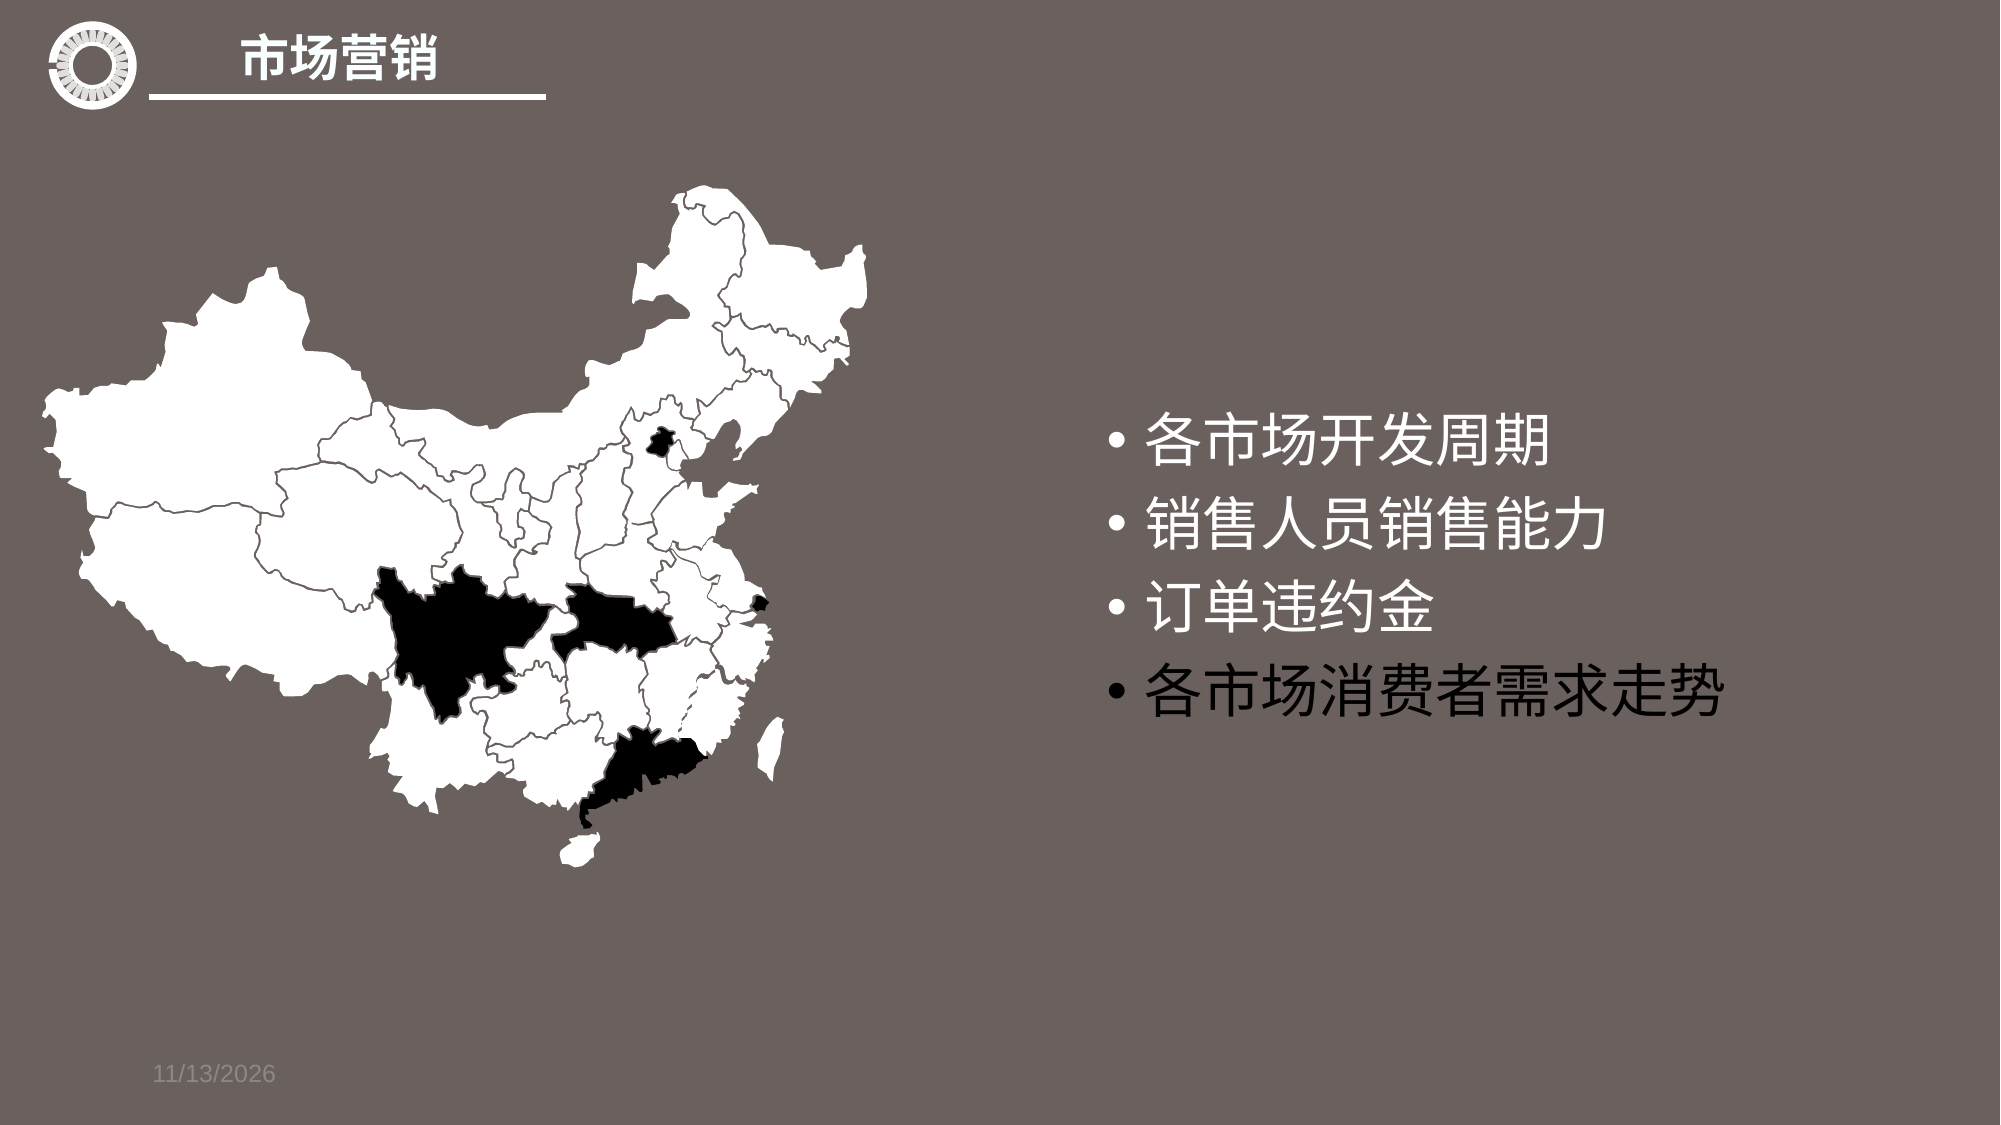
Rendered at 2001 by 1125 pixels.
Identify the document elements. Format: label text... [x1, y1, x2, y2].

text_box 市场营销 [142, 31, 564, 89]
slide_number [137, 1042, 588, 1103]
list 各市场开发周期 销售人员销售能力 订单违约金 各市场消费者需求走势 [1091, 403, 2000, 567]
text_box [48, 21, 137, 110]
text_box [41, 185, 868, 868]
